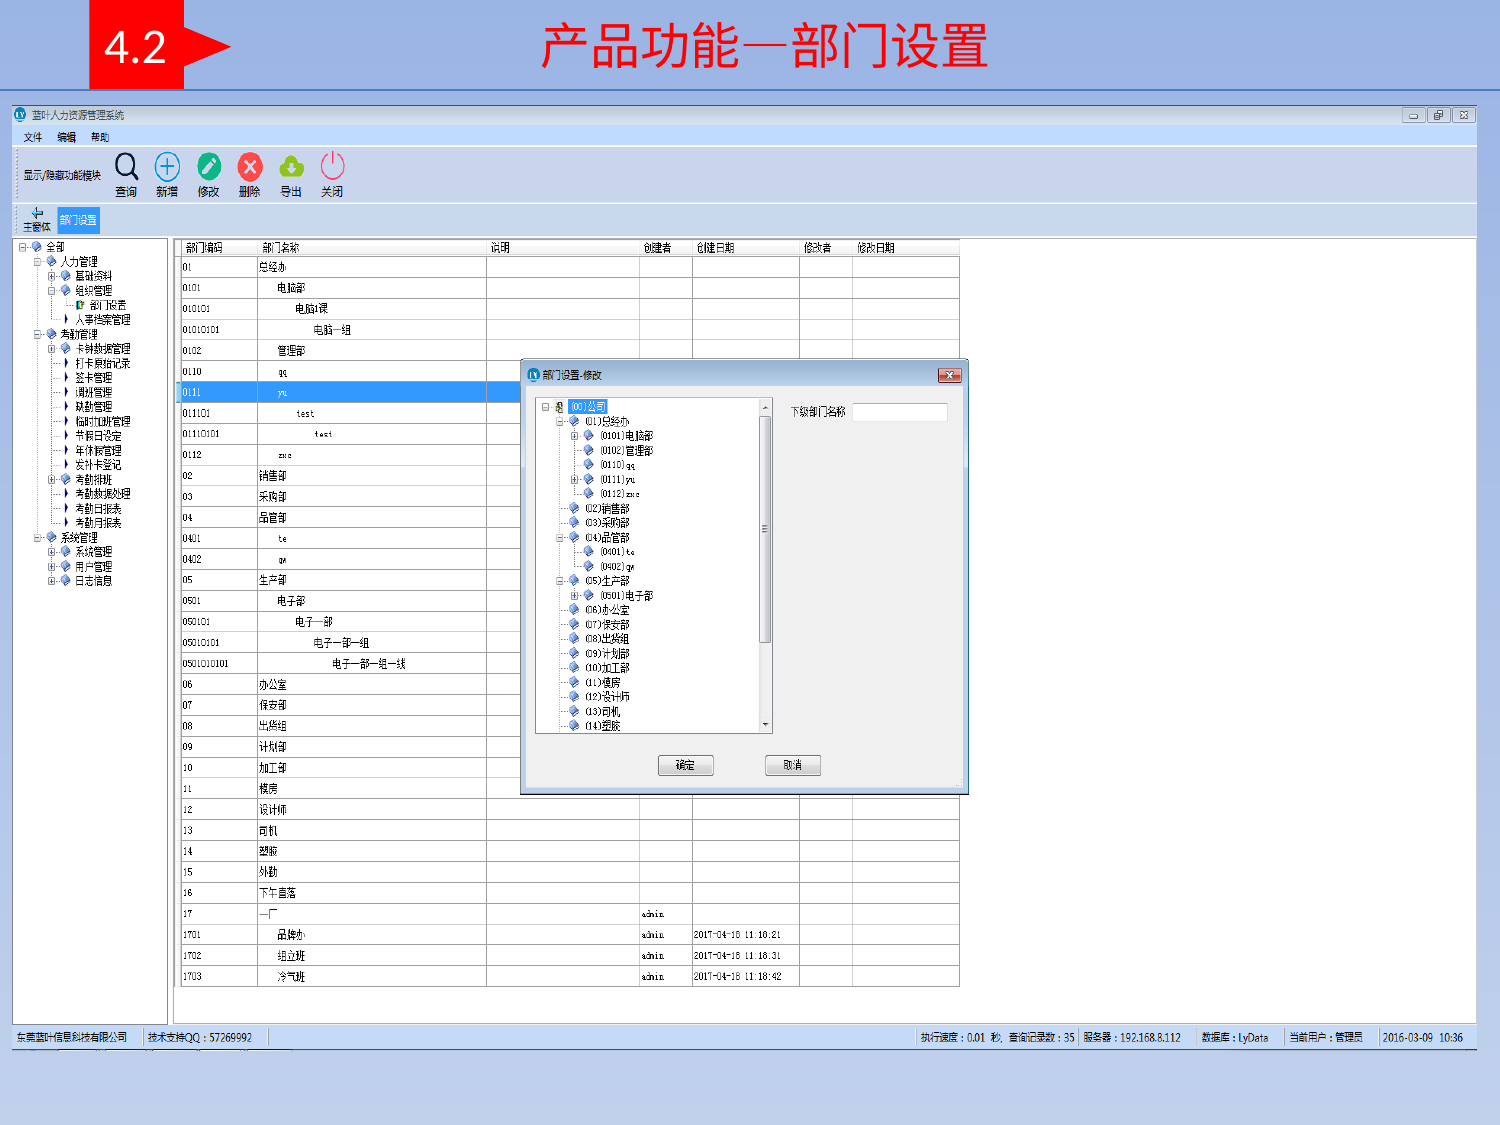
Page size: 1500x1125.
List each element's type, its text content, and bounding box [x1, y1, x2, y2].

text_box 4.2 [89, 6, 182, 81]
text_box 产品功能—部门设置 [525, 7, 1010, 82]
text_box [182, 24, 234, 70]
picture [11, 105, 1477, 1051]
text_box [87, 0, 186, 89]
